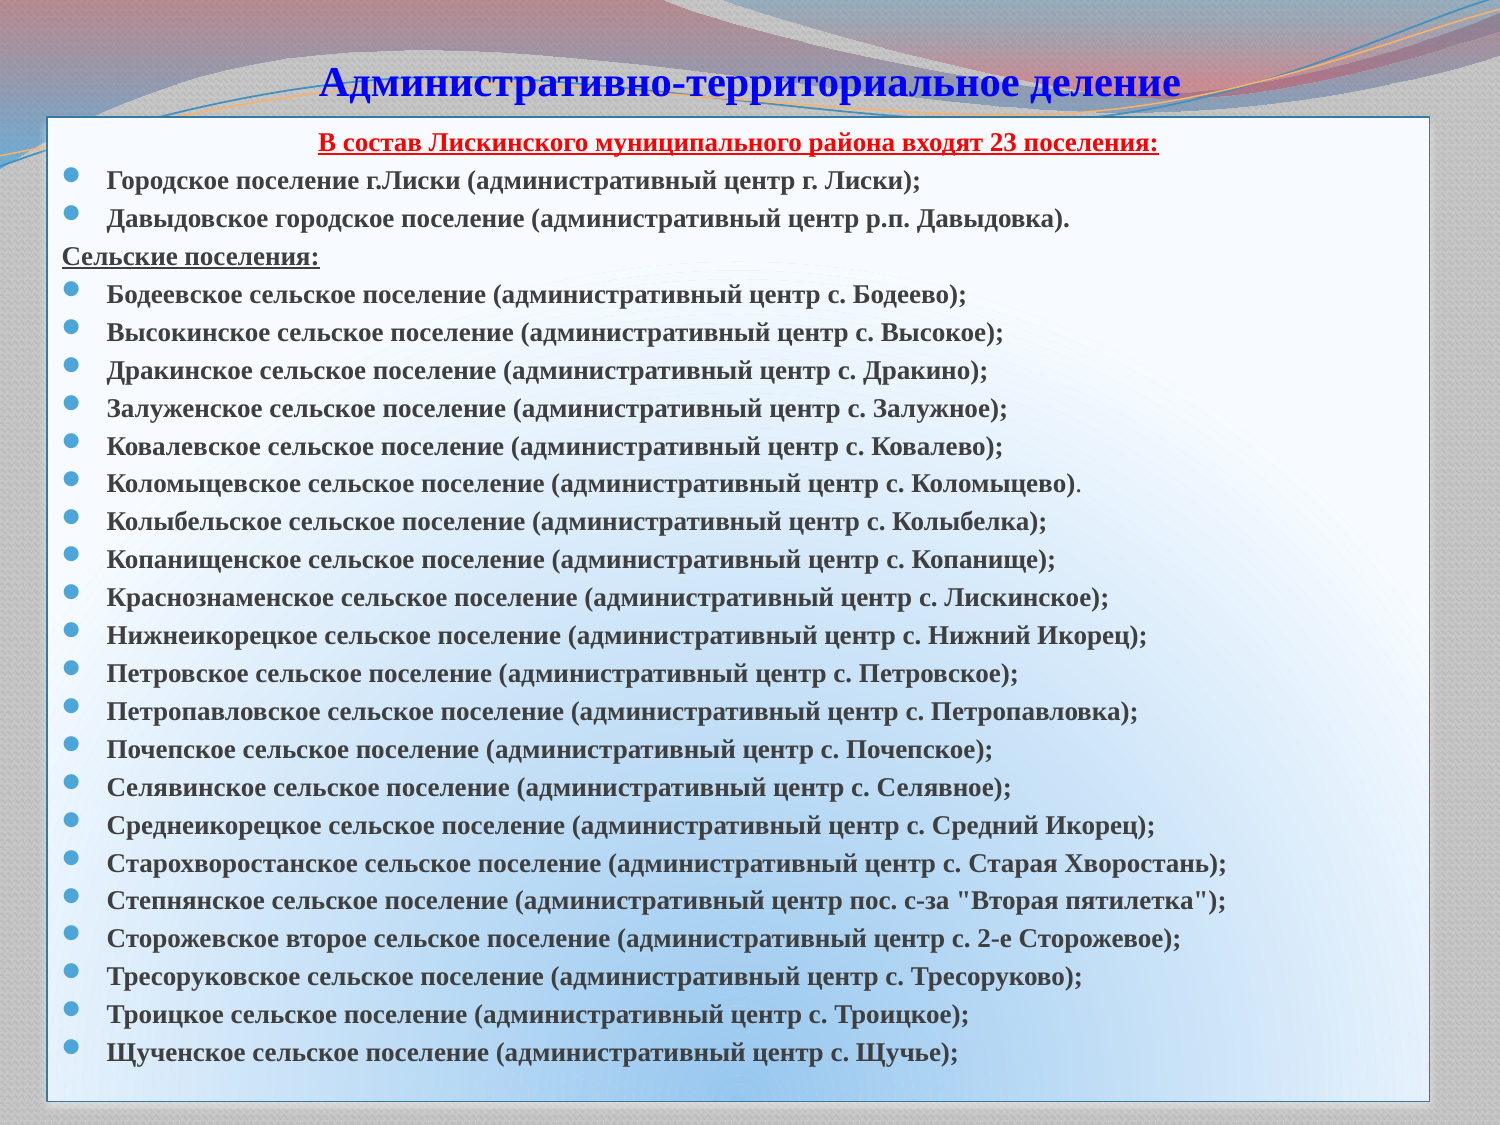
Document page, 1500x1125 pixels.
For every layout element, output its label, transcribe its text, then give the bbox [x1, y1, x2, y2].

list В состав Лискинского муниципального района входят 23 поселения: Городское поселение г.Лиски (административный центр г. Лиски); Давыдовское городское поселение (административный центр р.п. Давыдовка). Сельские поселения: Бодеевское сельское поселение (административный центр с. Бодеево); Высокинское сельское поселение (административный центр с. Высокое); Дракинское сельское поселение (административный центр с. Дракино); Залуженское сельское поселение (административный центр с. Залужное); Ковалевское сельское поселение (административный центр с. Ковалево); Коломыцевское сельское поселение (административный центр с. Коломыцево). Колыбельское сельское поселение (административный центр с. Колыбелка); Копанищенское сельское поселение (административный центр с. Копанище); Краснознаменское сельское поселение (административный центр с. Лискинское); Нижнеикорецкое сельское поселение (административный центр с. Нижний Икорец); Петровское сельское поселение (административный центр с. Петровское); Петропавловское сельское поселение (административный центр с. Петропавловка); Почепское сельское поселение (административный центр с. Почепское); Селявинское сельское поселение (административный центр с. Селявное); Среднеикорецкое сельское поселение (административный центр с. Средний Икорец); Старохворостанское сельское поселение (административный центр с. Старая Хворостань); Степнянское сельское поселение (административный центр пос. с-за "Вторая пятилетка"); Сторожевское второе сельское поселение (административный центр с. 2-е Сторожевое); Тресоруковское сельское поселение (административный центр с. Тресоруково); Троицкое сельское поселение (административный центр с. Троицкое); Щученское сельское поселение (административный центр с. Щучье); [46, 116, 1430, 1102]
title Административно-территориальное деление [75, 46, 1425, 106]
